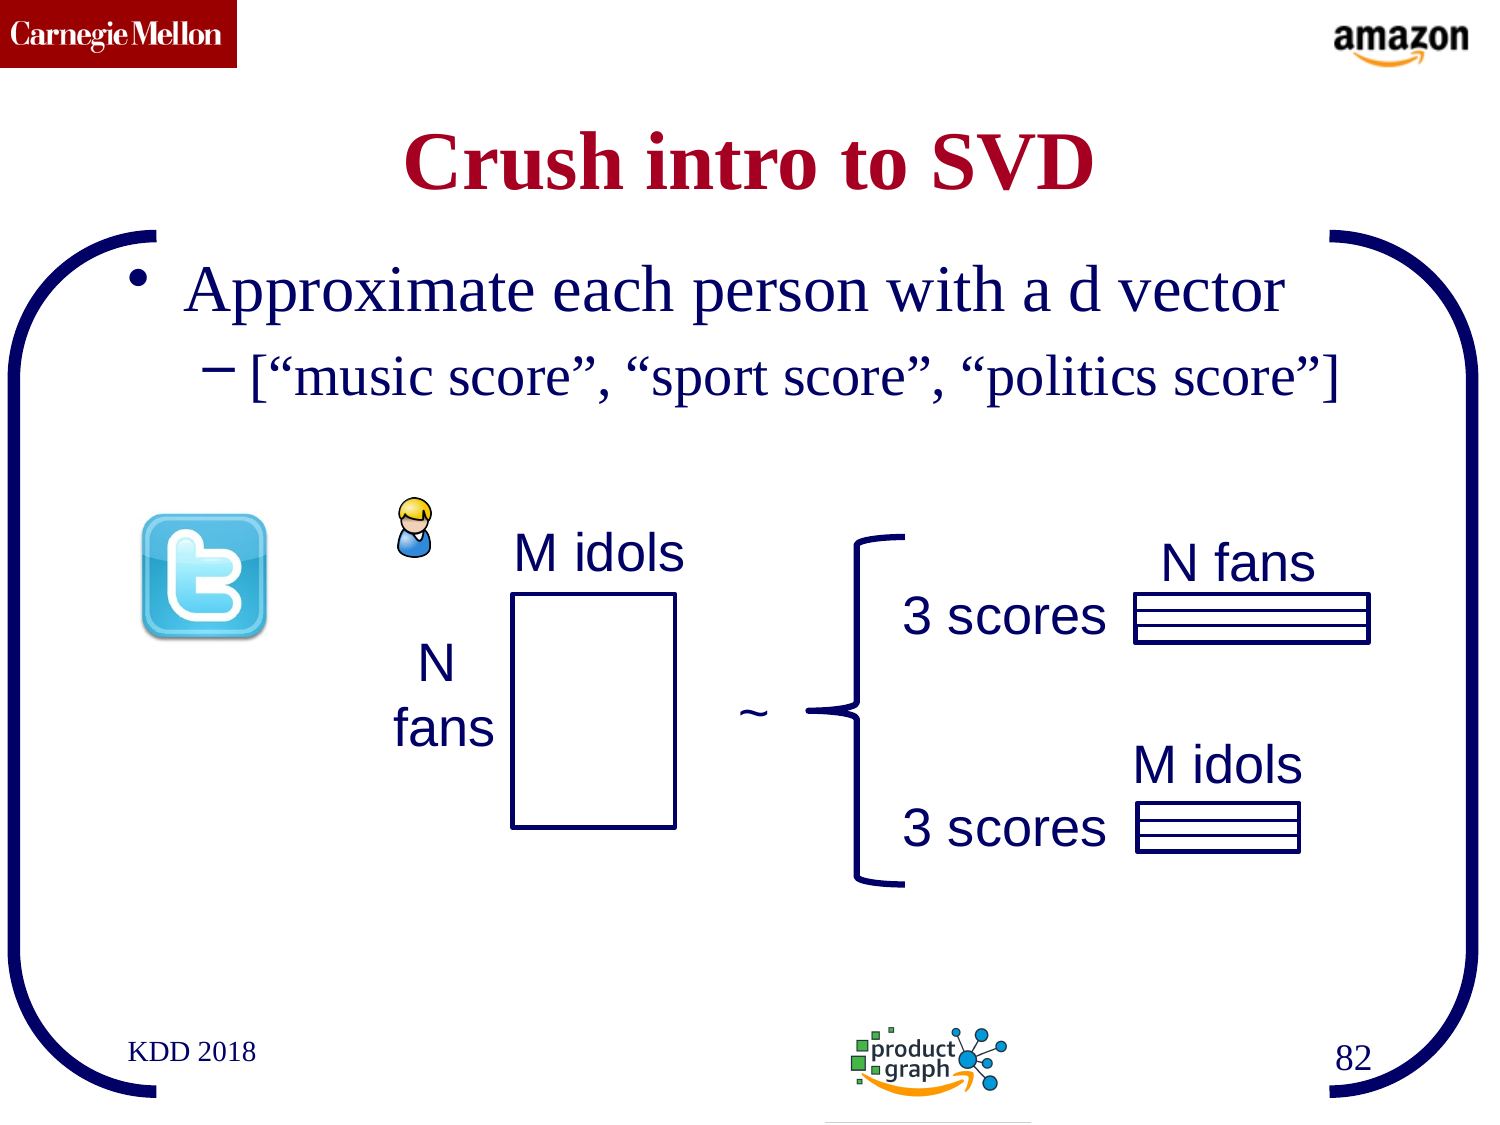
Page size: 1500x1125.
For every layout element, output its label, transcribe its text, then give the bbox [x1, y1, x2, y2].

text_box [1136, 625, 1368, 642]
picture [0, 0, 237, 68]
picture [397, 497, 432, 558]
picture [136, 509, 272, 646]
text_box [1137, 835, 1299, 852]
text_box [1137, 821, 1299, 835]
picture [1322, 4, 1484, 88]
text_box 3 scores [905, 572, 1136, 653]
text_box N fans [1108, 519, 1369, 600]
title Crush intro to SVD [112, 99, 1388, 213]
text_box [1136, 803, 1299, 821]
text_box N fans [363, 620, 526, 765]
text_box M idols [483, 510, 717, 590]
text_box 3 scores [905, 785, 1136, 865]
slide_number 82 [1074, 1024, 1388, 1101]
text_box M idols [1088, 721, 1348, 802]
text_box [808, 536, 905, 885]
text_box ~ [723, 670, 786, 751]
slide_number KDD 2018 [112, 1024, 426, 1101]
text_box [13, 236, 1473, 1092]
text_box [1135, 593, 1368, 611]
text_box [1136, 600, 1369, 643]
